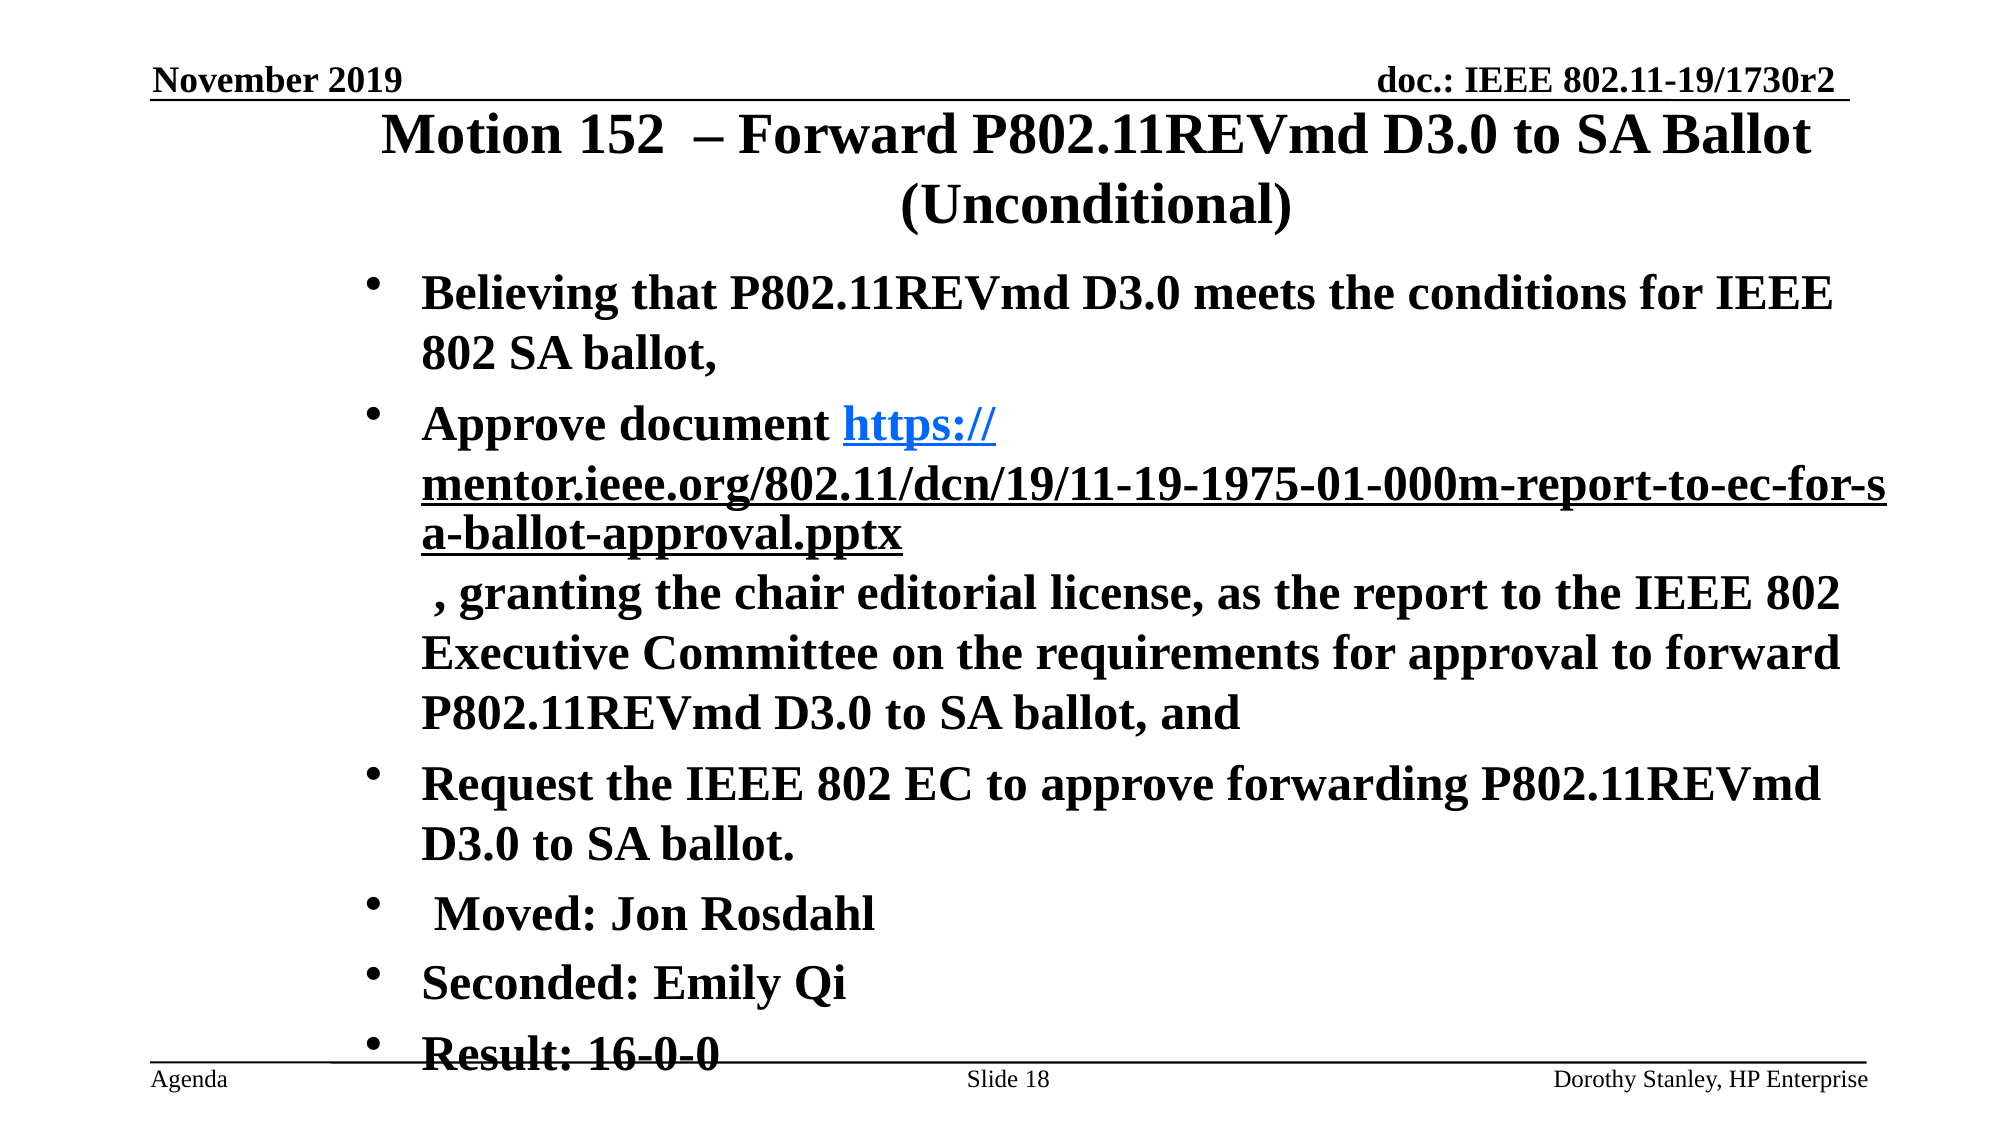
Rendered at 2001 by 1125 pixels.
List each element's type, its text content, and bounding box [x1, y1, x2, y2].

text_box Motion 152 – Forward P802.11REVmd D3.0 to SA Ballot (Unconditional) [359, 77, 1835, 252]
text_box Believing that P802.11REVmd D3.0 meets the conditions for IEEE 802 SA ballot, Approve document https://mentor.ieee.org/802.11/dcn/19/11-19-1975-01-000m-report-to-ec-for-sa-ballot-approval.pptx , granting the chair editorial license, as the report to the IEEE 802 Executive Committee on the requirements for approval to forward P802.11REVmd D3.0 to SA ballot, and Request the IEEE 802 EC to approve forwarding P802.11REVmd D3.0 to SA ballot. Moved: Jon Rosdahl Seconded: Emily Qi Result: 16-0-0 [350, 252, 1903, 1025]
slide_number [152, 54, 567, 100]
slide_number Slide 18 [964, 1062, 1053, 1093]
footer Dorothy Stanley, HP Enterprise [1549, 1062, 1869, 1093]
